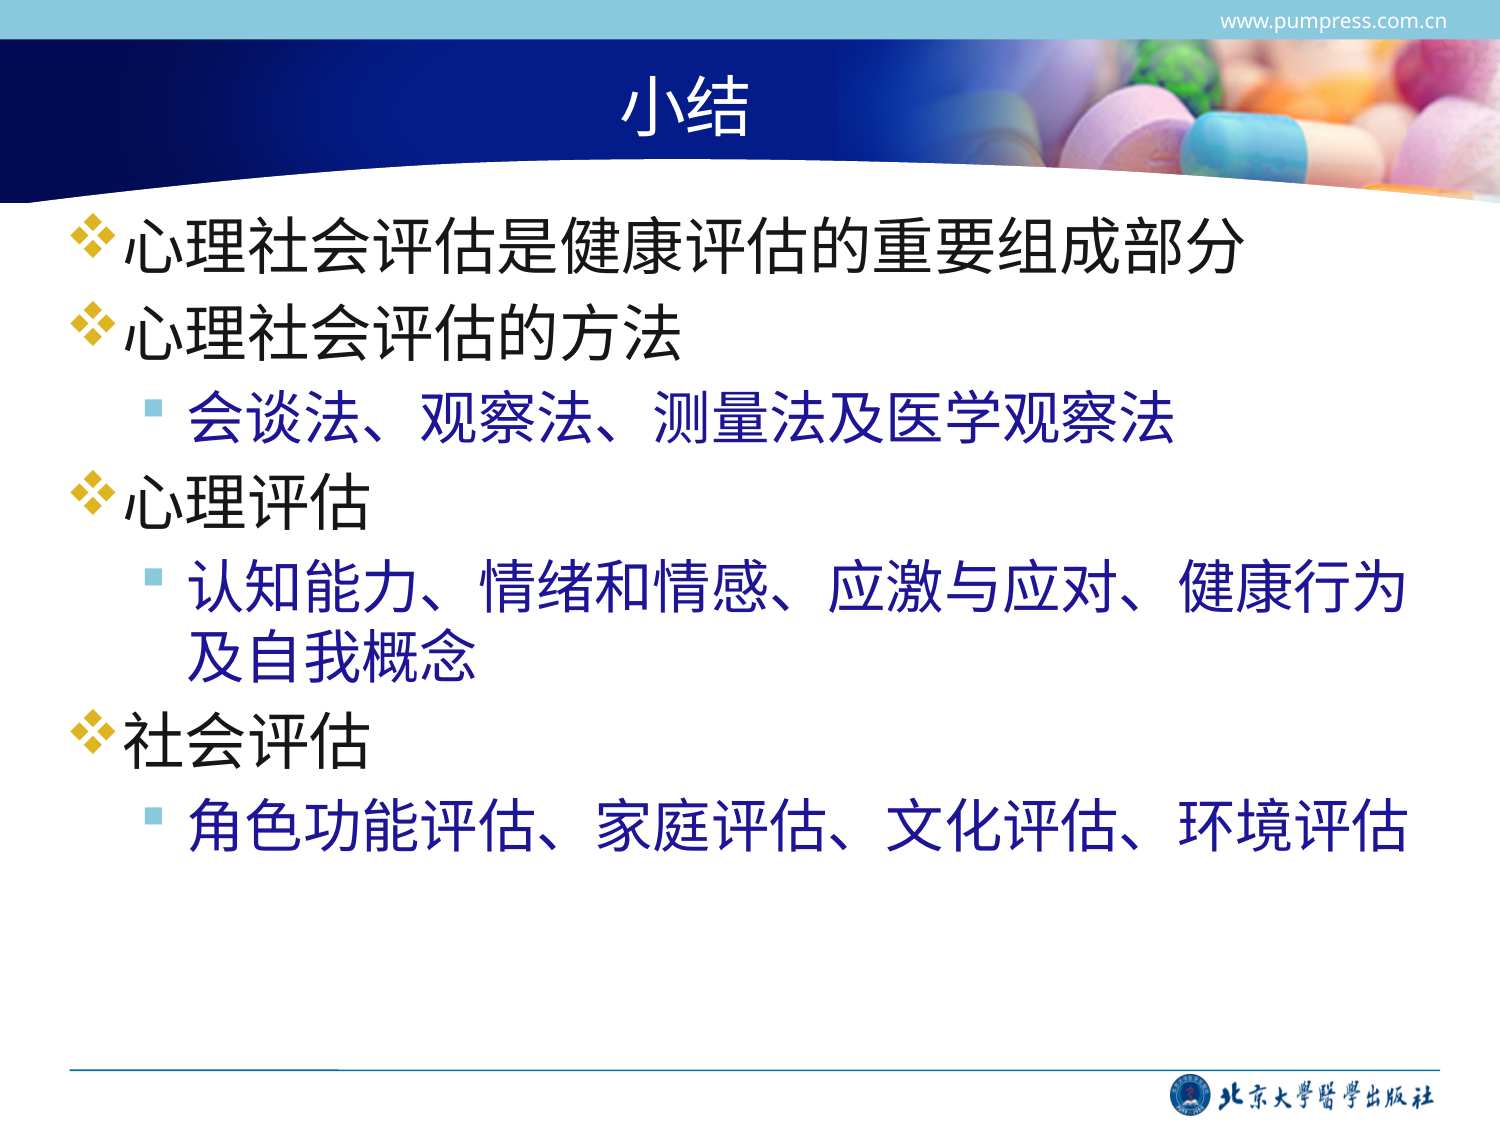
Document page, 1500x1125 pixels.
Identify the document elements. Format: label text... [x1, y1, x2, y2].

list 心理社会评估是健康评估的重要组成部分 心理社会评估的方法 会谈法、观察法、测量法及医学观察法 心理评估 认知能力、情绪和情感、应激与应对、健康行为及自我概念 社会评估 角色功能评估、家庭评估、文化评估、环境评估 [49, 198, 1463, 1026]
title 小结 [23, 58, 1349, 152]
picture [1170, 1074, 1436, 1118]
slide_number www.pumpress.com.cn [1024, 0, 1463, 38]
picture [0, 40, 1500, 203]
